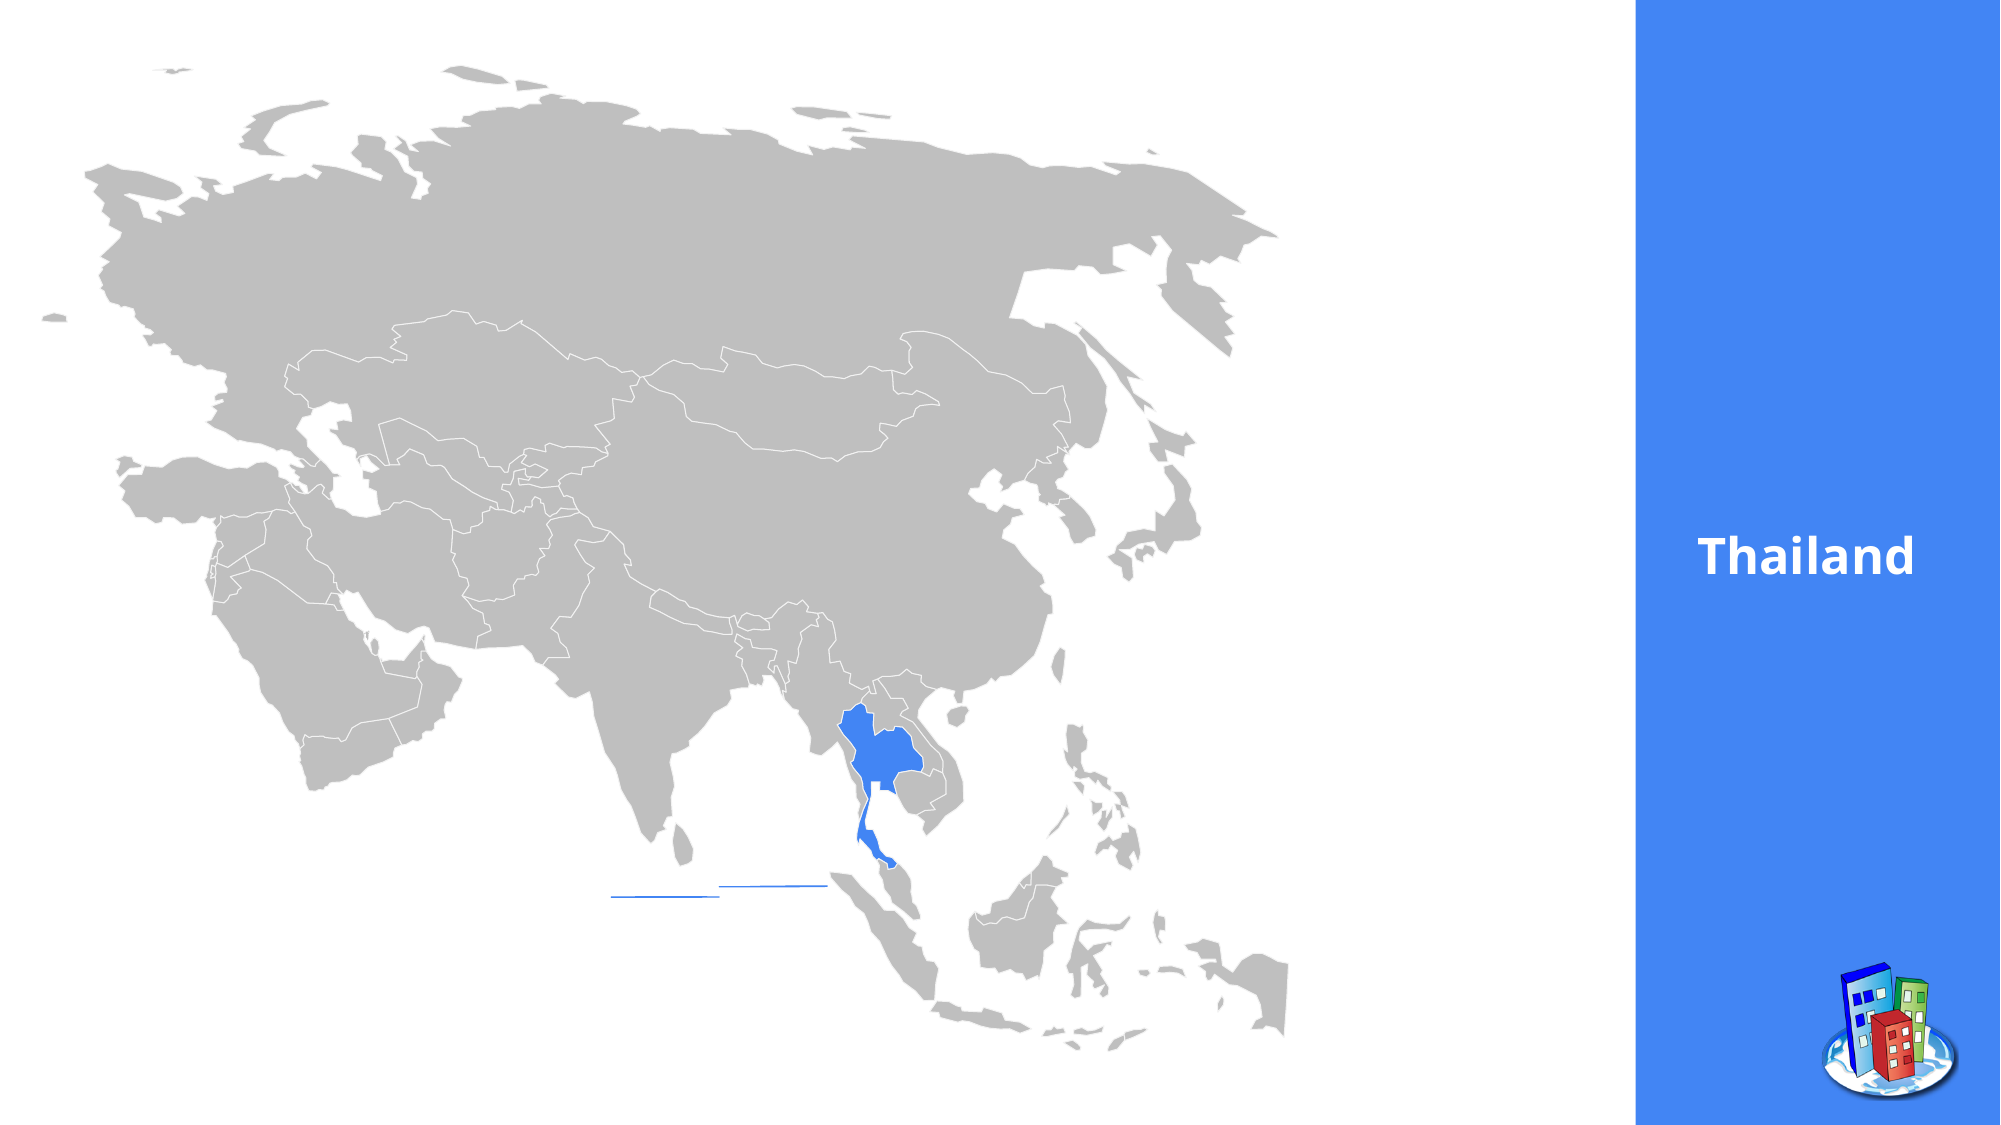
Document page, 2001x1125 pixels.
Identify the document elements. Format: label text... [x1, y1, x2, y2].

text_box [1633, 592, 2000, 1125]
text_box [41, 65, 1289, 1051]
text_box [1633, 0, 2000, 516]
picture [1820, 962, 1959, 1101]
text_box Thailand [1550, 516, 2000, 592]
